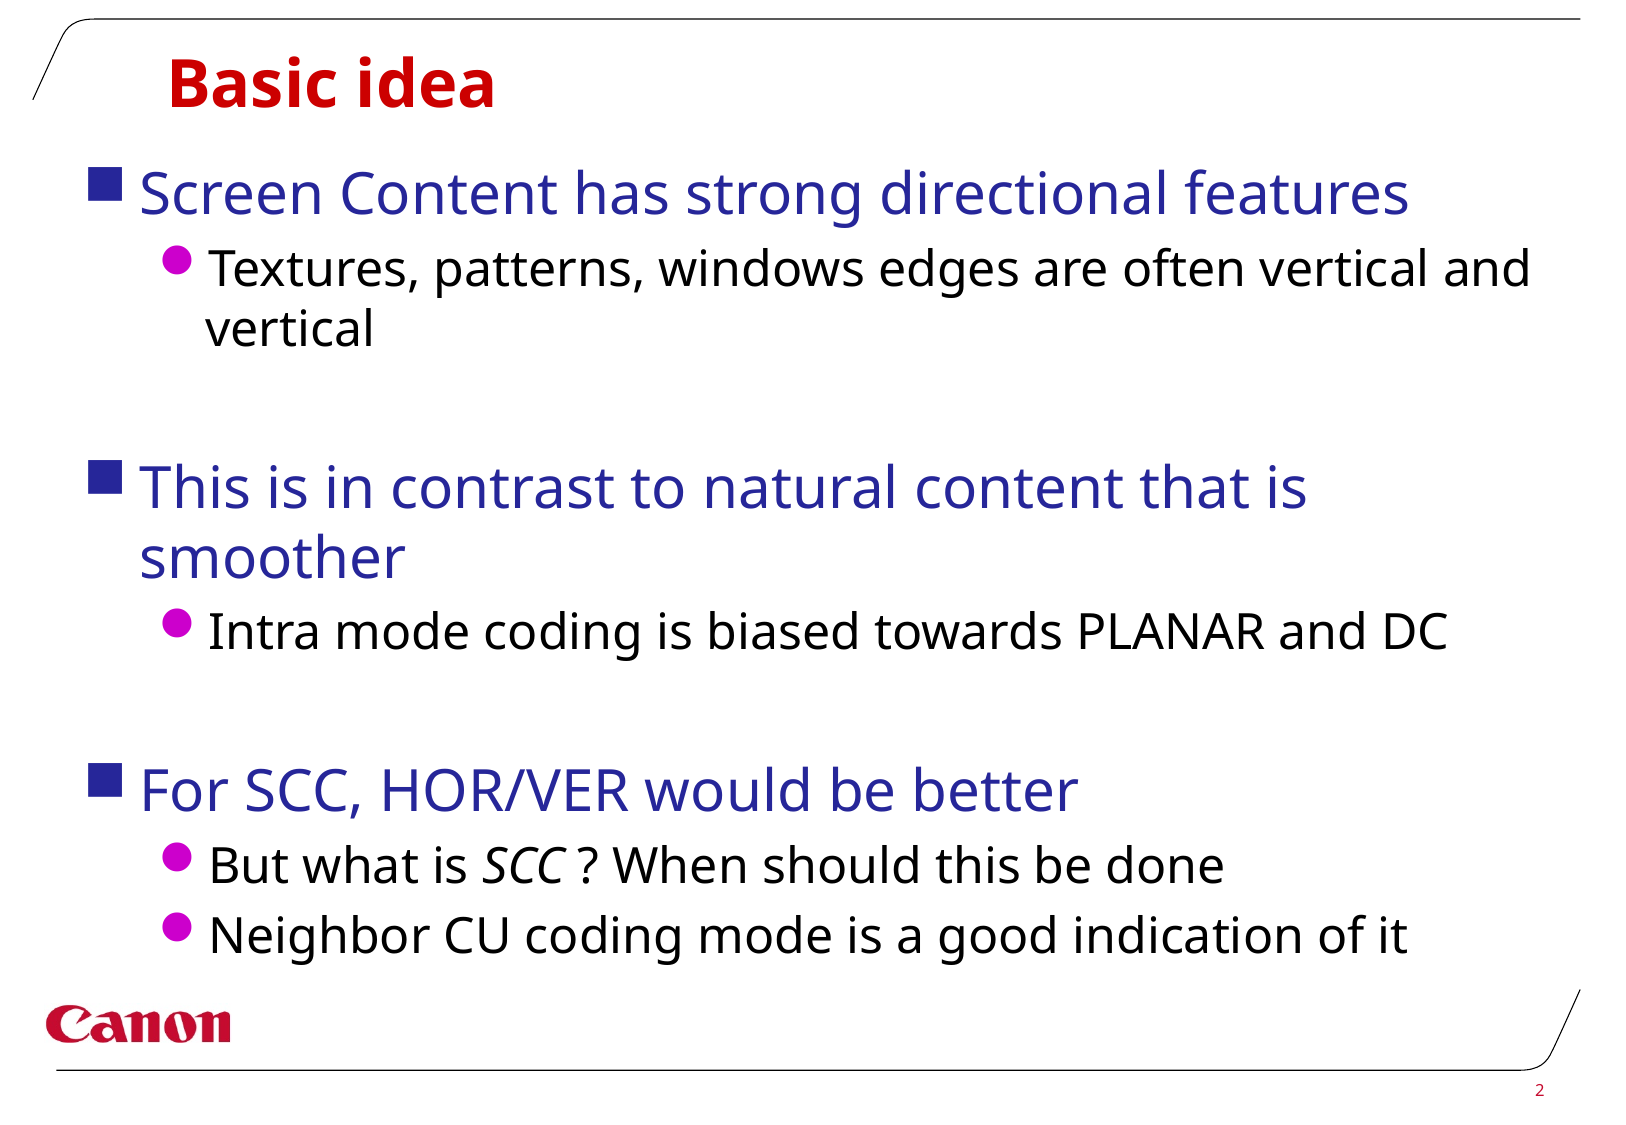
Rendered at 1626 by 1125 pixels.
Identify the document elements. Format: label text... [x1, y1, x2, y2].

picture [44, 1003, 232, 1043]
title Basic idea [151, 30, 1546, 131]
text_box Screen Content has strong directional features Textures, patterns, windows edges are often vertical and vertical This is in contrast to natural content that is smoother Intra mode coding is biased towards PLANAR and DC For SCC, HOR/VER would be better But what is SCC ? When should this be done Neighbor CU coding mode is a good indication of it [68, 148, 1569, 1000]
slide_number 2 [1414, 1063, 1545, 1103]
